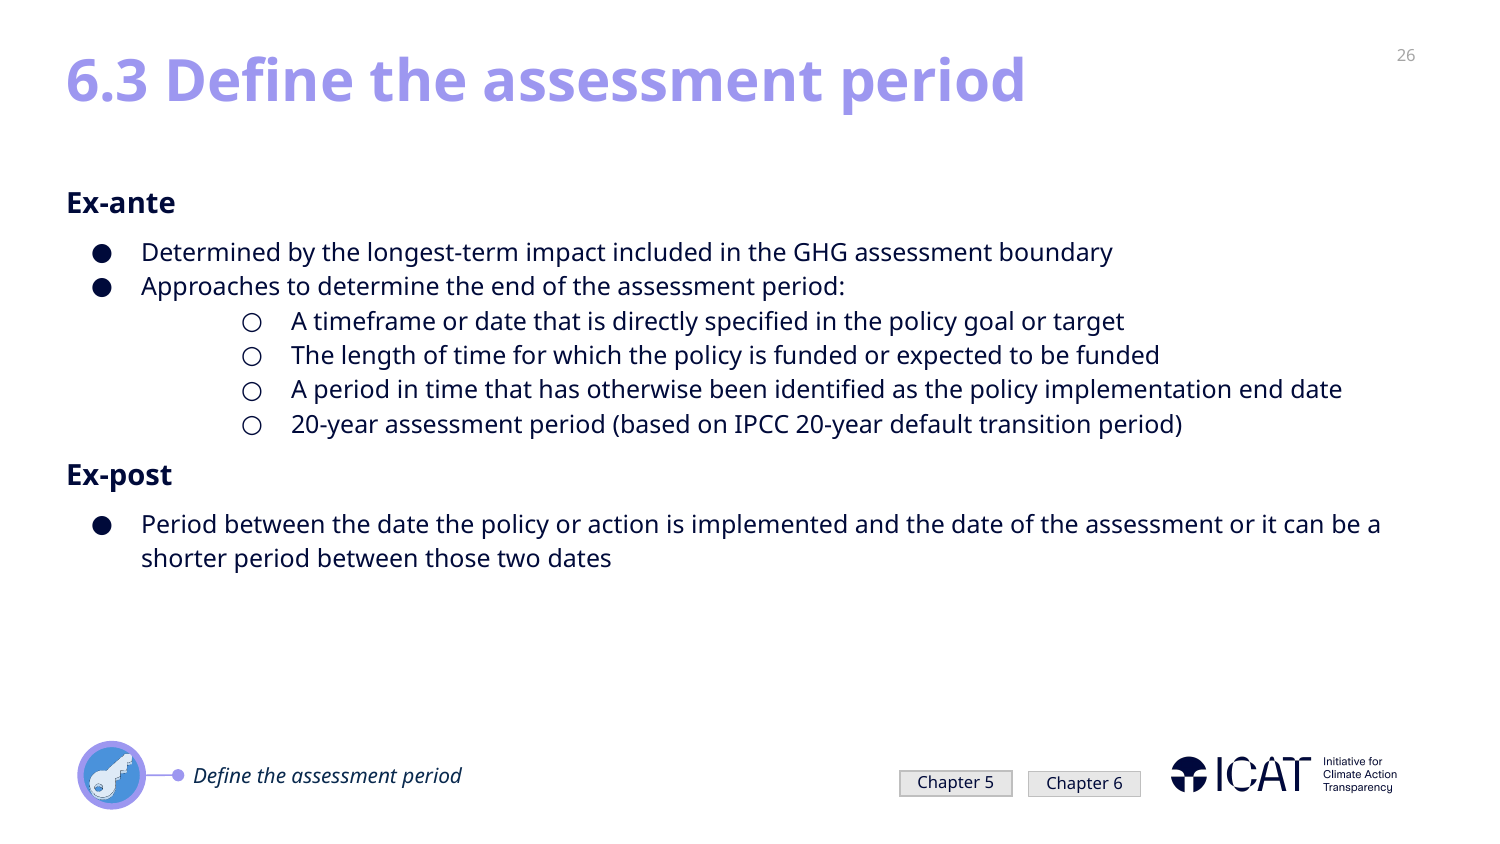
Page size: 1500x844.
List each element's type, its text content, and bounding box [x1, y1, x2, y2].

text_box Define the assessment period [178, 744, 686, 807]
picture [1171, 724, 1430, 824]
text_box [1028, 770, 1141, 796]
text_box Ex-ante Determined by the longest-term impact included in the GHG assessment boundary Approaches to determine the end of the assessment period: A timeframe or date that is directly specified in the policy goal or target The length of time for which the policy is funded or expected to be funded A period in time that has otherwise been identified as the policy implementation end date 20-year assessment period (based on IPCC 20-year default transition period) Ex-post Period between the date the policy or action is implemented and the date of the assessment or it can be a shorter period between those two dates [51, 171, 1419, 698]
title 6.3 Define the assessment period [51, 35, 1449, 130]
text_box [1009, 771, 1015, 797]
text_box [896, 771, 1009, 797]
list Chapter 5 [900, 770, 1012, 796]
picture [80, 743, 144, 807]
table_cell [172, 772, 182, 782]
